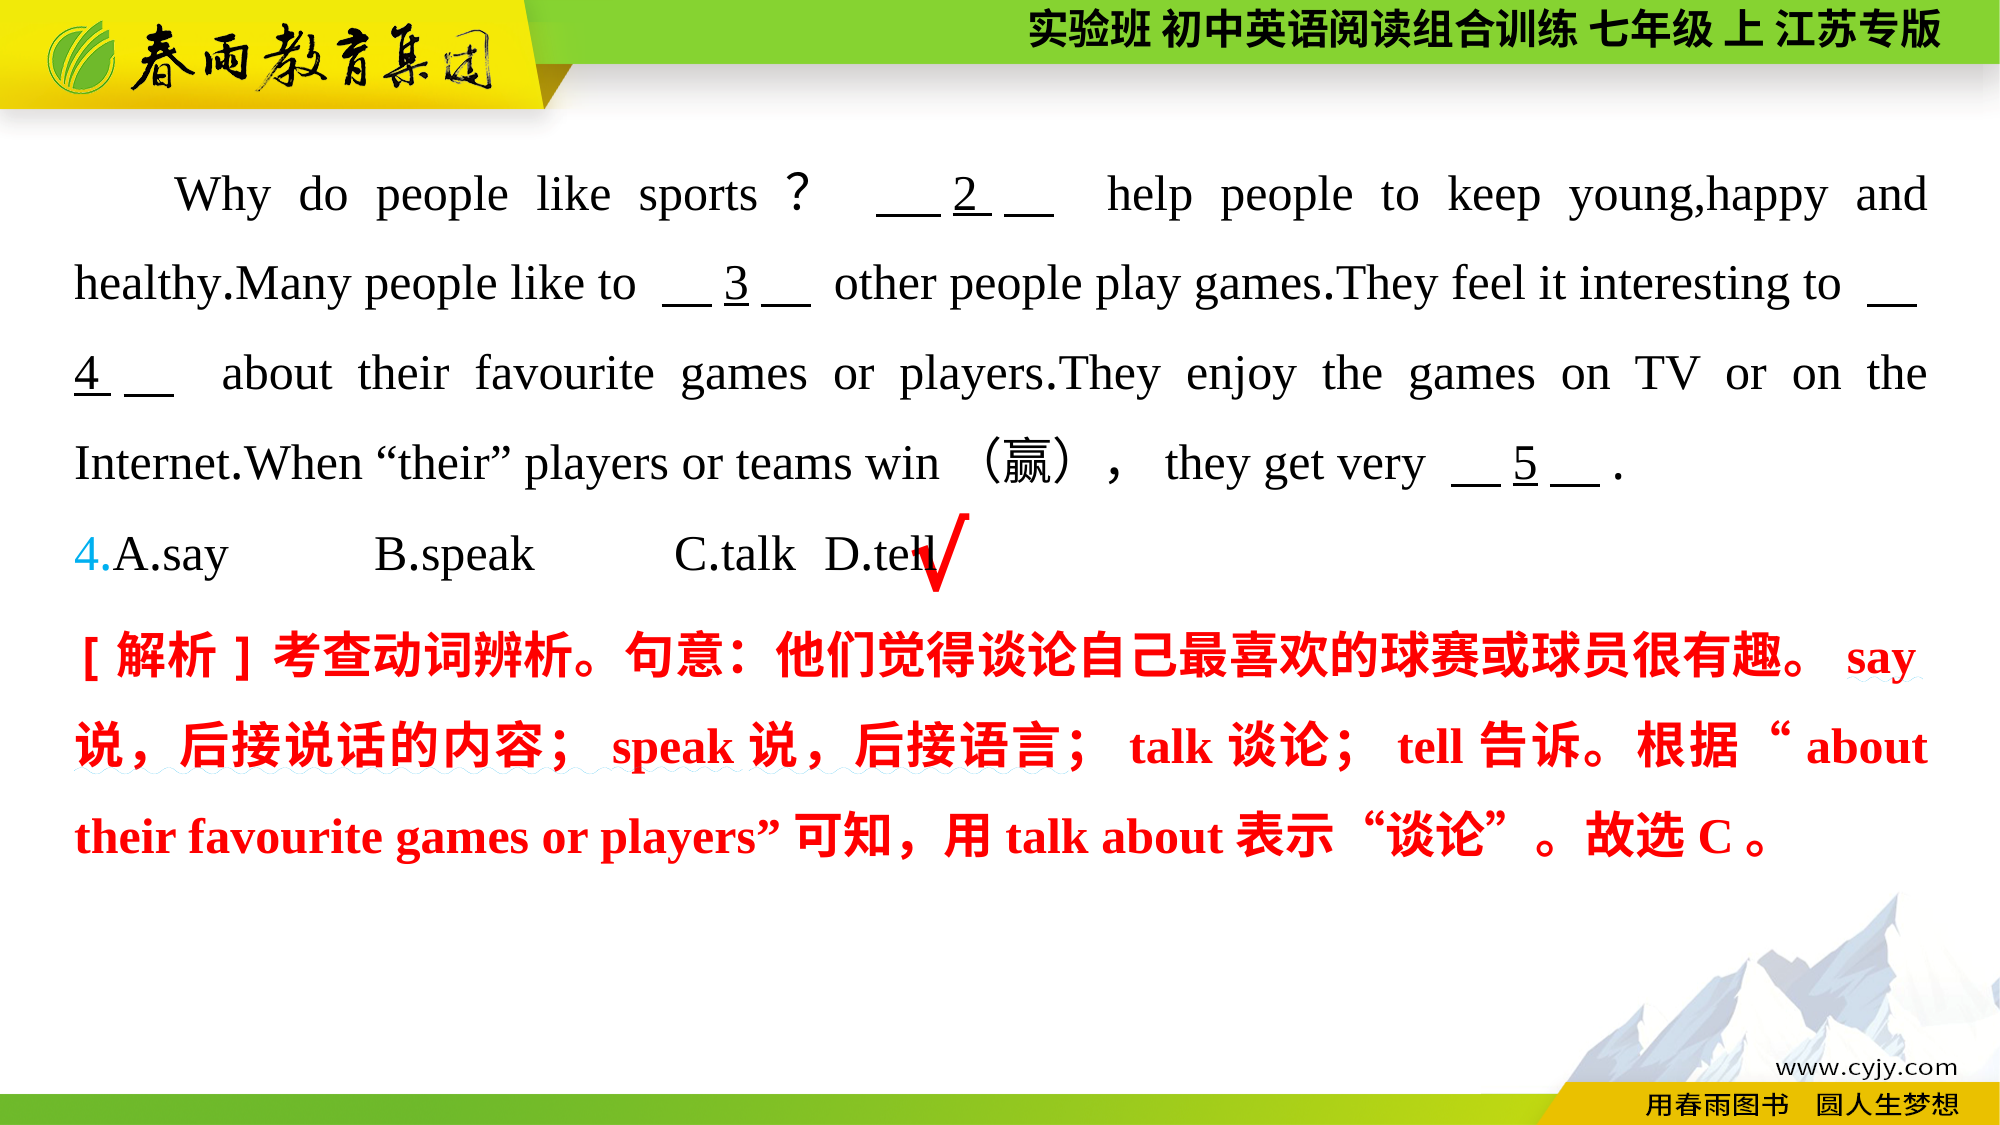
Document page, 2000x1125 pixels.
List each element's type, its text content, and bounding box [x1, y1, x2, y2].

text_box [解析]考查动词辨析。句意：他们觉得谈论自己最喜欢的球赛或球员很有趣。say说，后接说话的内容；speak说，后接语言；talk谈论；tell告诉。根据“about their favourite games or players”可知，用talk about表示“谈论”。故选C。 [59, 586, 1944, 872]
list Why do people like sports？ 2 help people to keep young,happy and healthy.Many people like to 3 other people play games.They feel it interesting to 4 about their favourite games or players.They enjoy the games on TV or on the Internet.When “their” players or teams win（赢），they get very 5 . 4.A.say B.speak C.talk D.tell [59, 122, 1944, 586]
picture [0, 0, 2000, 1125]
